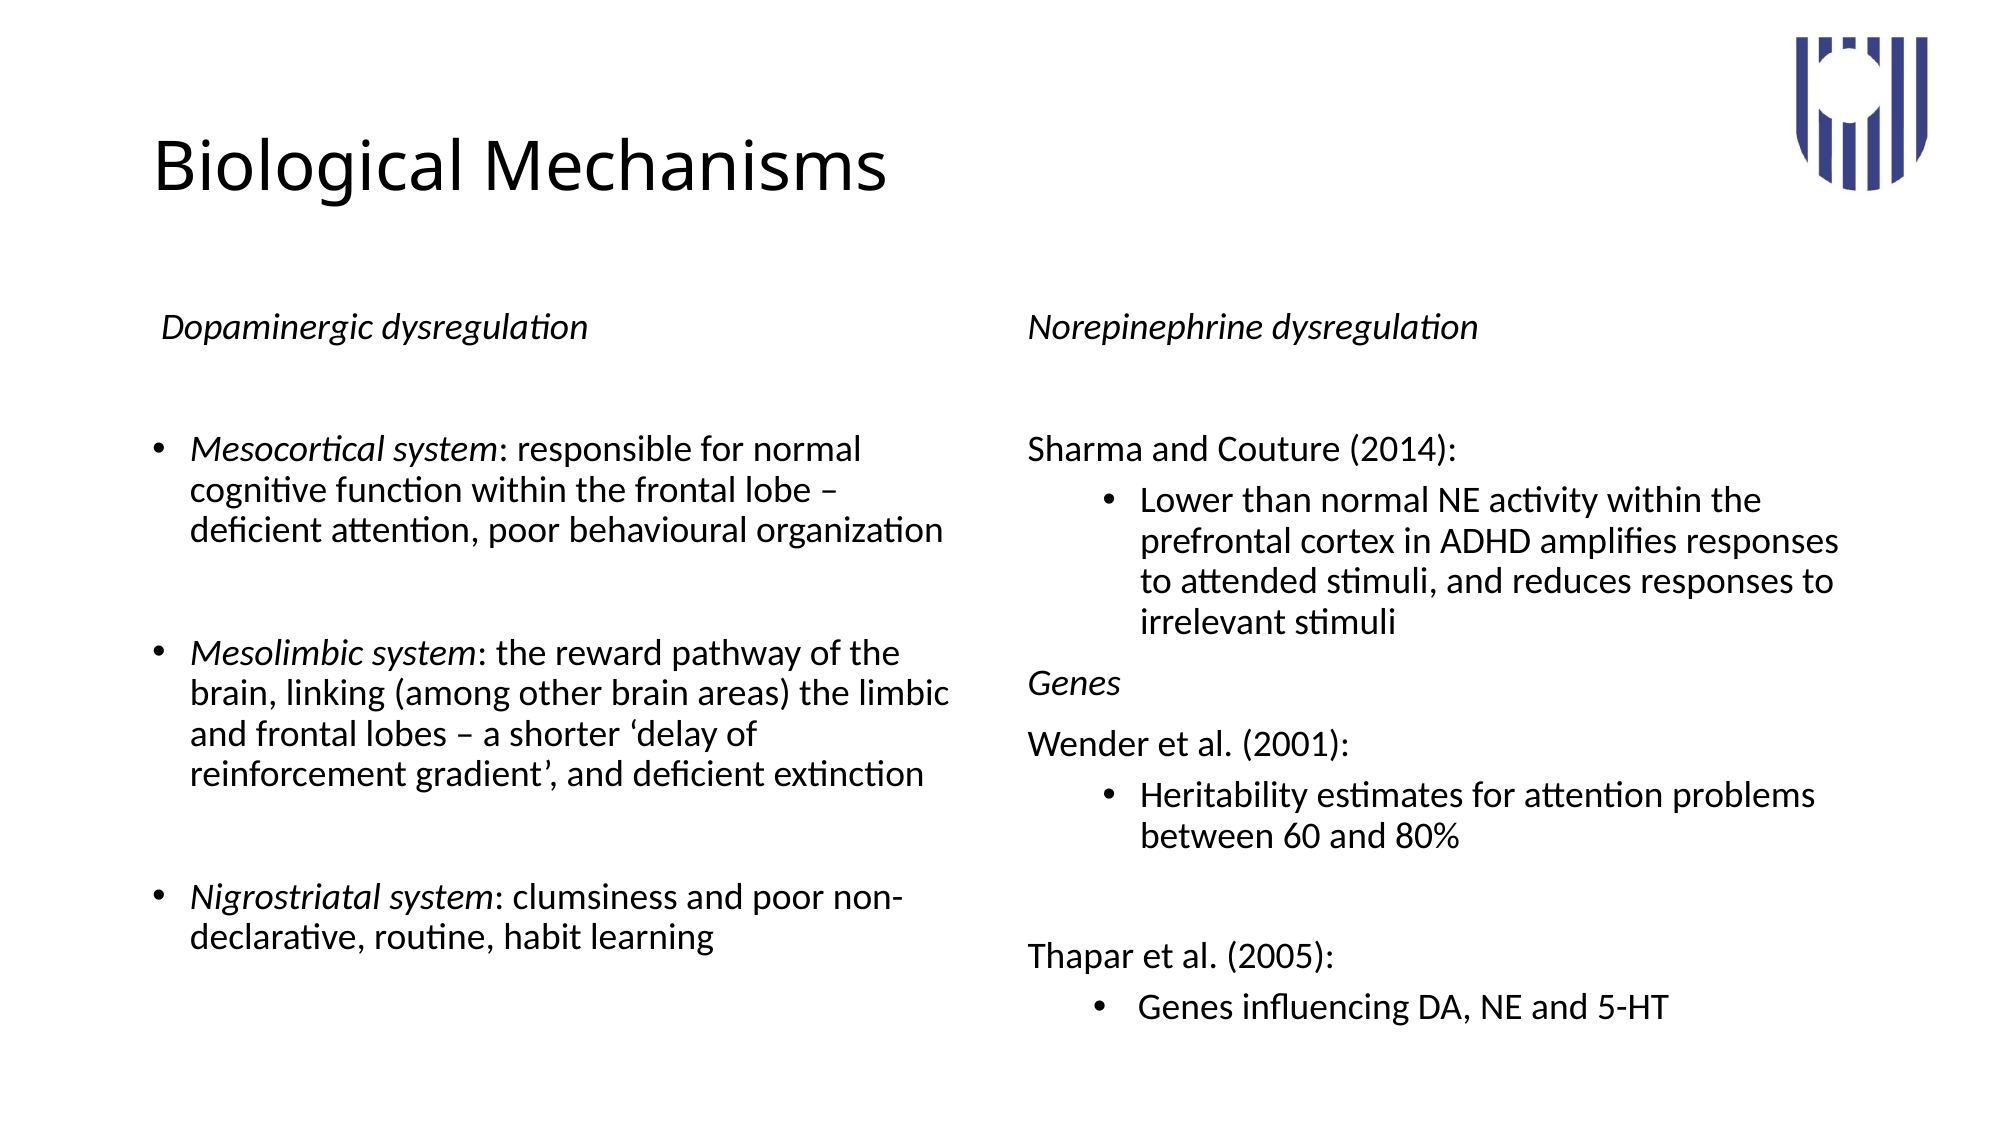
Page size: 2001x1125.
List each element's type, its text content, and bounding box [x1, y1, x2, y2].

picture [1742, 0, 1983, 240]
list Norepinephrine dysregulation Sharma and Couture (2014): Lower than normal NE activity within the prefrontal cortex in ADHD amplifies responses to attended stimuli, and reduces responses to irrelevant stimuli Genes Wender et al. (2001): Heritability estimates for attention problems between 60 and 80% Thapar et al. (2005): Genes influencing DA, NE and 5-HT [1012, 299, 1863, 1014]
title Biological Mechanisms [137, 59, 1863, 278]
list Dopaminergic dysregulation Mesocortical system: responsible for normal cognitive function within the frontal lobe – deficient attention, poor behavioural organization Mesolimbic system: the reward pathway of the brain, linking (among other brain areas) the limbic and frontal lobes – a shorter ‘delay of reinforcement gradient’, and deficient extinction Nigrostriatal system: clumsiness and poor non-declarative, routine, habit learning [137, 299, 988, 1014]
